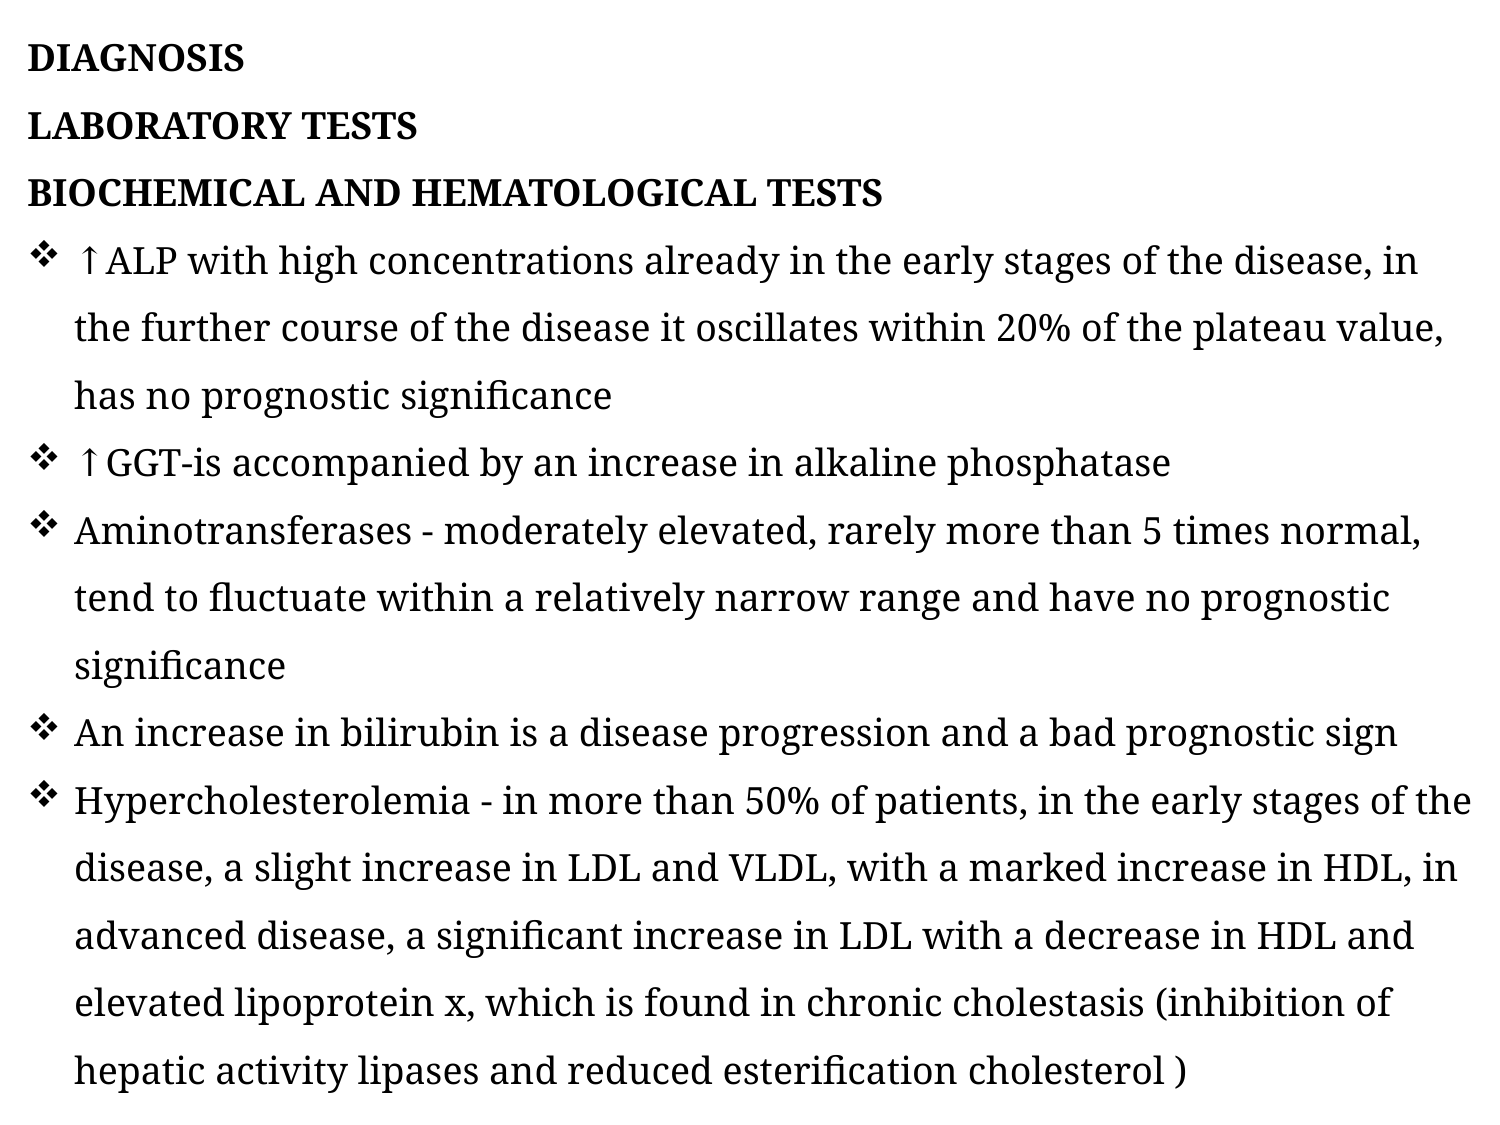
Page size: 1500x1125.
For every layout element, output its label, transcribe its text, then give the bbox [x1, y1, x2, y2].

text_box DIAGNOSIS LABORATORY TESTS BIOCHEMICAL AND HEMATOLOGICAL TESTS ↑ALP with high concentrations already in the early stages of the disease, in the further course of the disease it oscillates within 20% of the plateau value, has no prognostic significance ↑GGT-is accompanied by an increase in alkaline phosphatase Aminotransferases - moderately elevated, rarely more than 5 times normal, tend to fluctuate within a relatively narrow range and have no prognostic significance An increase in bilirubin is a disease progression and a bad prognostic sign Hypercholesterolemia - in more than 50% of patients, in the early stages of the disease, a slight increase in LDL and VLDL, with a marked increase in HDL, in advanced disease, a significant increase in LDL with a decrease in HDL and elevated lipoprotein x, which is found in chronic cholestasis (inhibition of hepatic activity lipases and reduced esterification cholesterol ) [12, 4, 1500, 1125]
